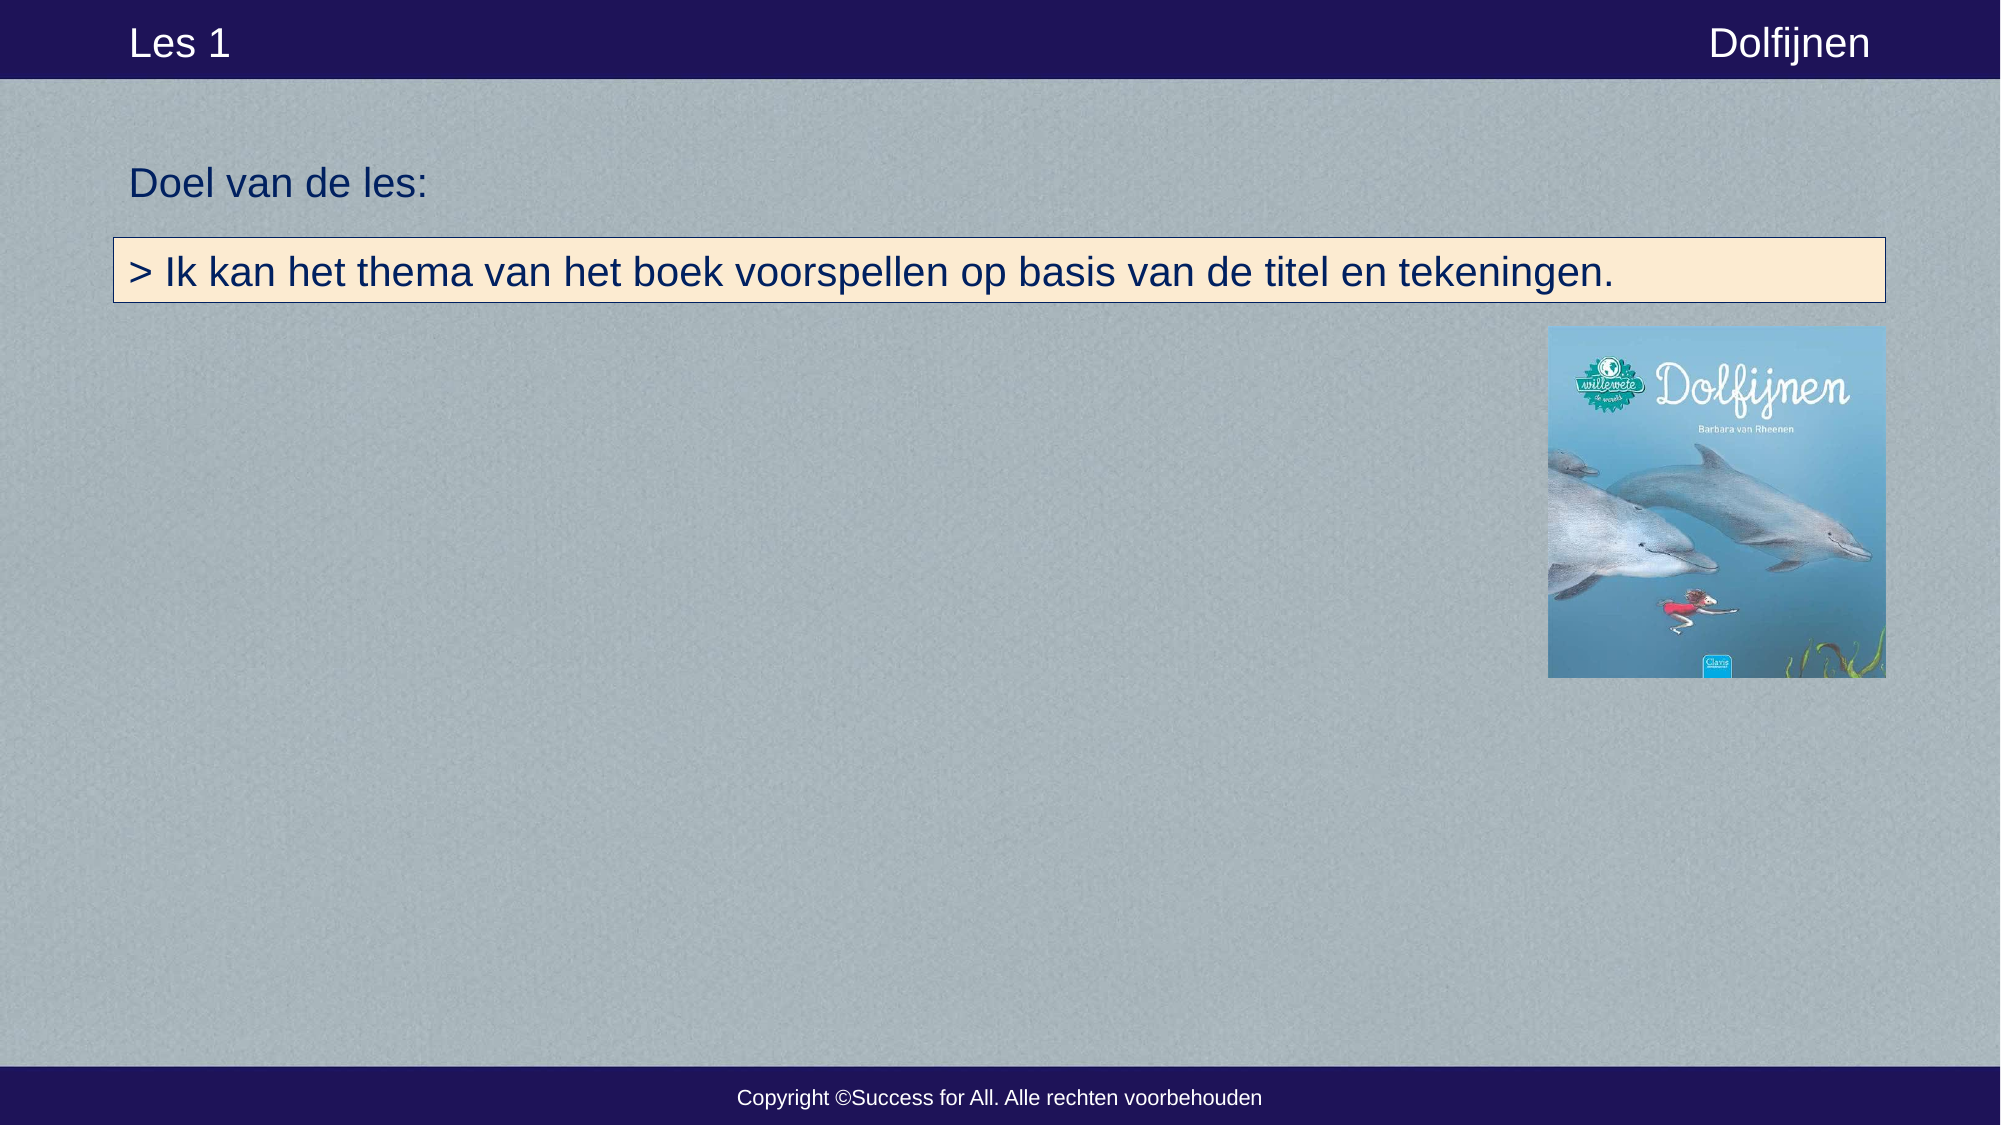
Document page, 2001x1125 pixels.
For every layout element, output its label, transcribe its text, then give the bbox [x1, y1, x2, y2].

picture [0, 0, 2001, 1125]
text_box Copyright ©Success for All. Alle rechten voorbehouden [0, 1076, 2000, 1125]
text_box Doel van de les: [113, 148, 1635, 214]
text_box > Ik kan het thema van het boek voorspellen op basis van de titel en tekeningen. [113, 237, 1886, 303]
text_box Dolfijnen [999, 8, 1886, 73]
text_box Les 1 [114, 8, 354, 73]
